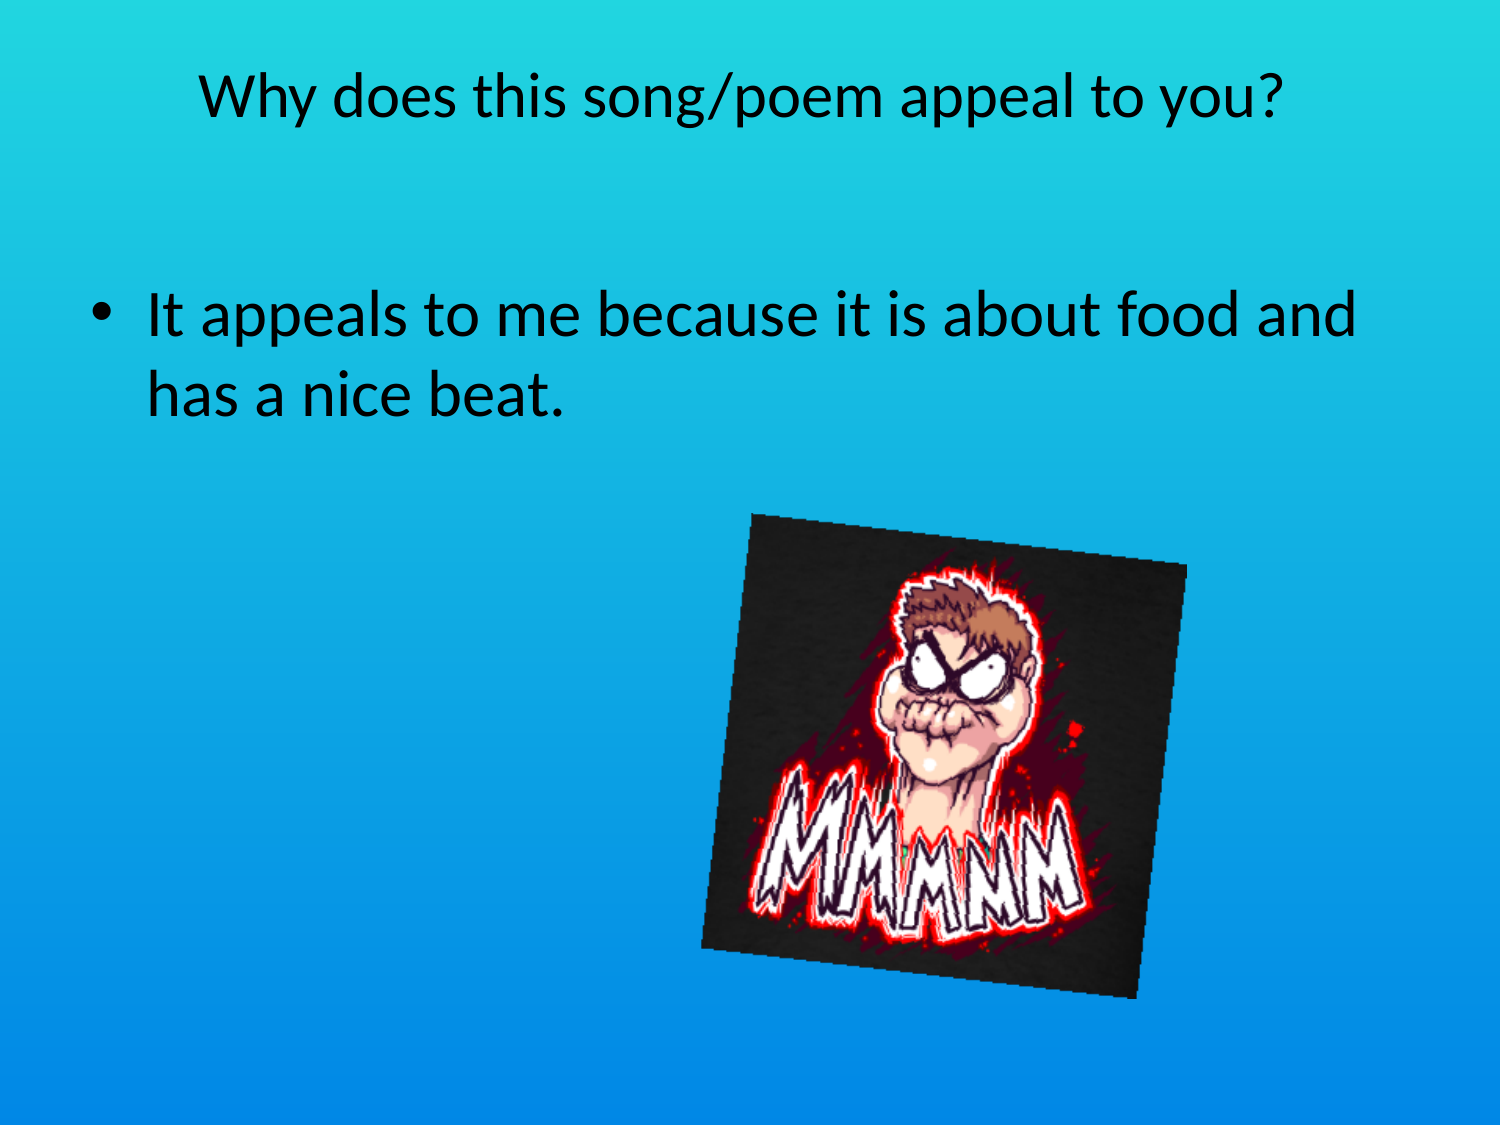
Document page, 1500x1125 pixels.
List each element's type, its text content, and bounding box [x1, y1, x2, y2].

title Why does this song/poem appeal to you? [75, 45, 1425, 233]
list It appeals to me because it is about food and has a nice beat. [75, 262, 1425, 1005]
picture [702, 515, 1186, 999]
